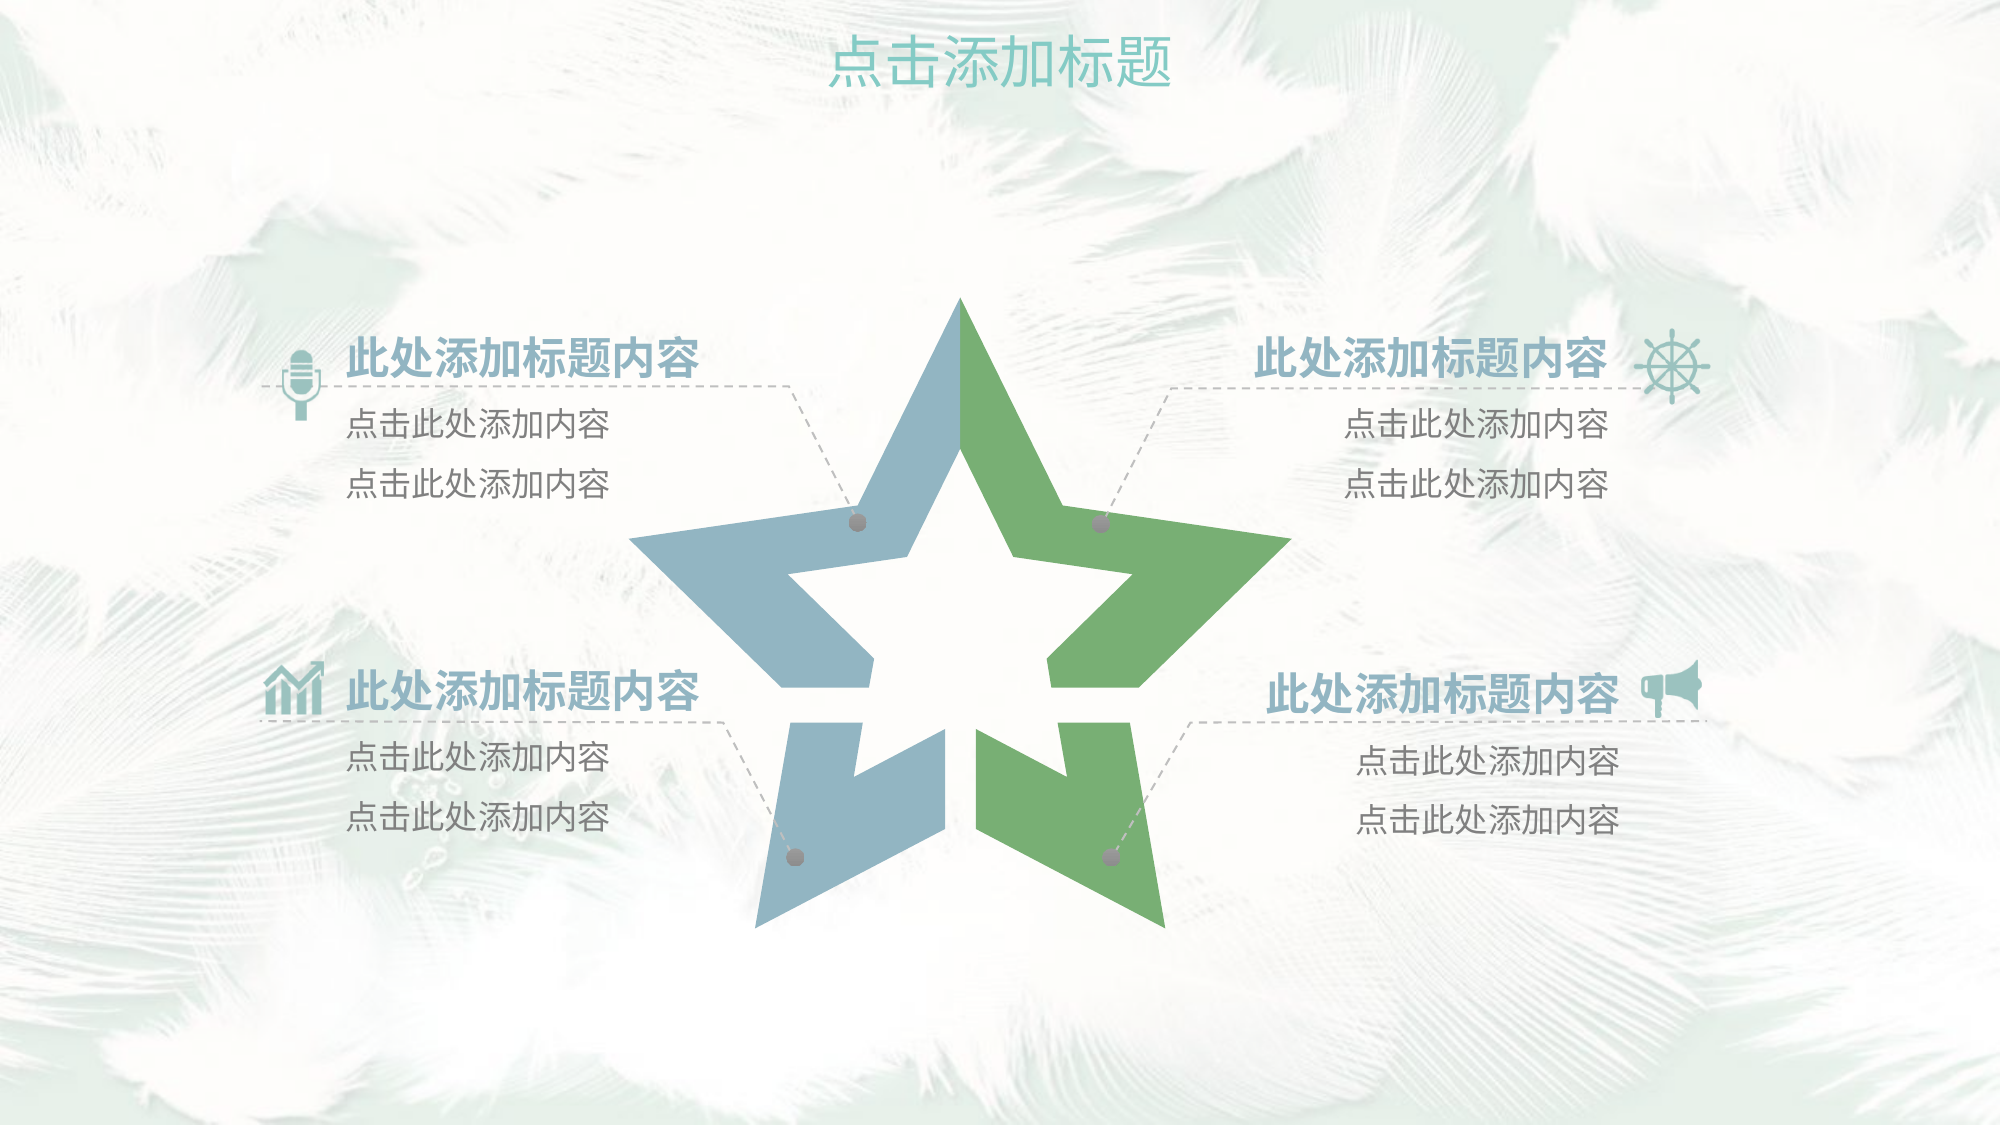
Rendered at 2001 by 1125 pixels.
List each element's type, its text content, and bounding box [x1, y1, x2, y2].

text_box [244, 295, 1717, 929]
text_box 点击添加标题 [383, 26, 1617, 104]
text_box 39% [0, 0, 2000, 1125]
